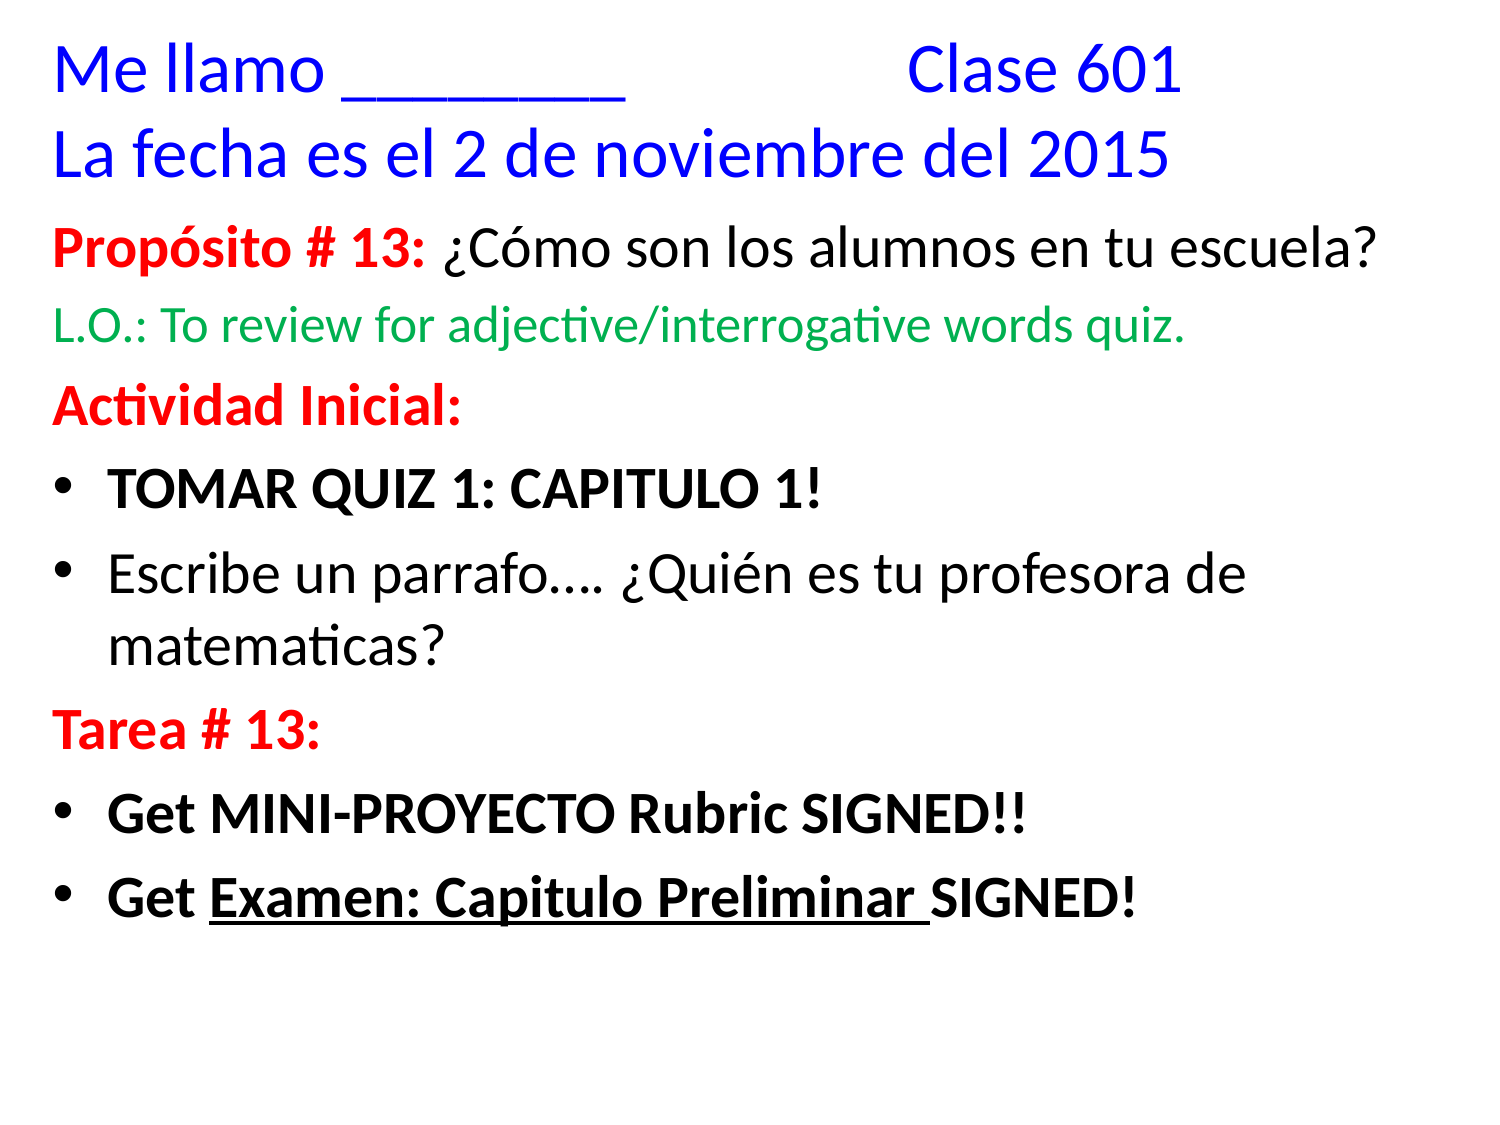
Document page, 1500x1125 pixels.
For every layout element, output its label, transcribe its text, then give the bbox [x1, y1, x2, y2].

title Me llamo ________ Clase 601 La fecha es el 2 de noviembre del 2015 [37, 12, 1500, 200]
list Propósito # 13: ¿Cómo son los alumnos en tu escuela? L.O.: To review for adjective/interrogative words quiz. Actividad Inicial: TOMAR QUIZ 1: CAPITULO 1! Escribe un parrafo…. ¿Quién es tu profesora de matematicas? Tarea # 13: Get MINI-PROYECTO Rubric SIGNED!! Get Examen: Capitulo Preliminar SIGNED! [37, 200, 1463, 943]
